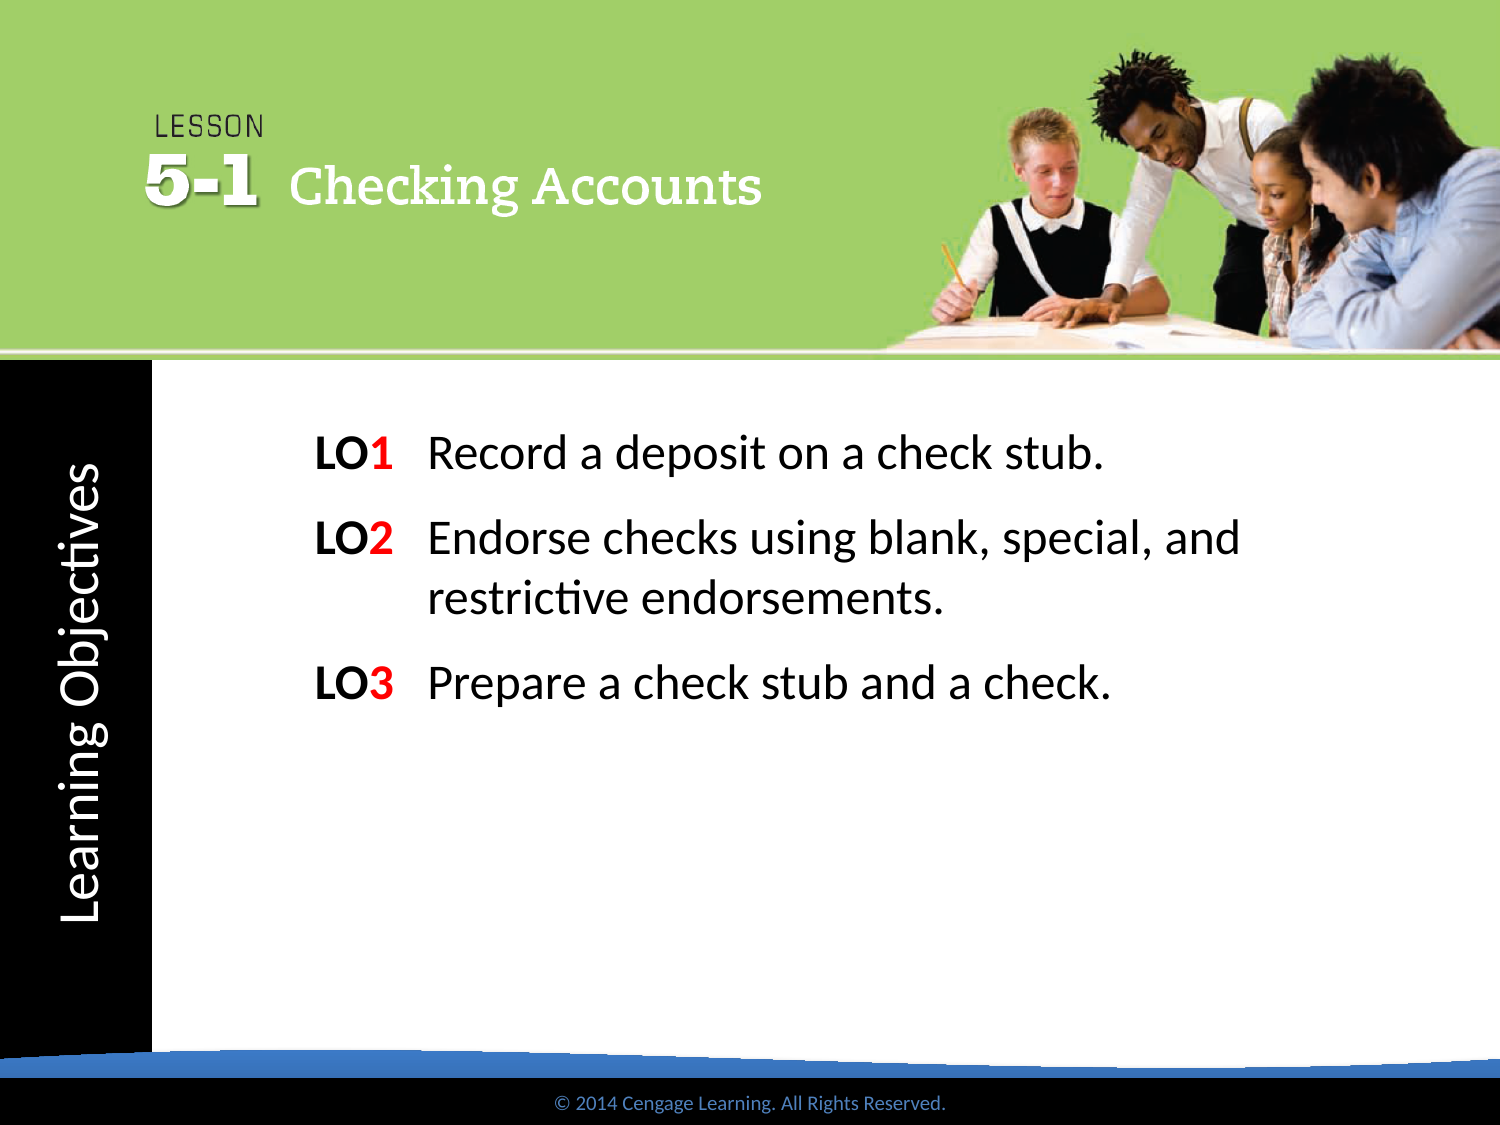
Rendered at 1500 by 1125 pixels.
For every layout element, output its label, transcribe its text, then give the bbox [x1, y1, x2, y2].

picture [0, 0, 1500, 360]
text_box [0, 1050, 1500, 1078]
text_box Learning Objectives [0, 368, 152, 1058]
text_box © 2014 Cengage Learning. All Rights Reserved. [0, 1078, 1500, 1125]
text_box LO1 Record a deposit on a check stub. LO2 Endorse checks using blank, special, and restrictive endorsements. LO3 Prepare a check stub and a check. [299, 412, 1350, 718]
